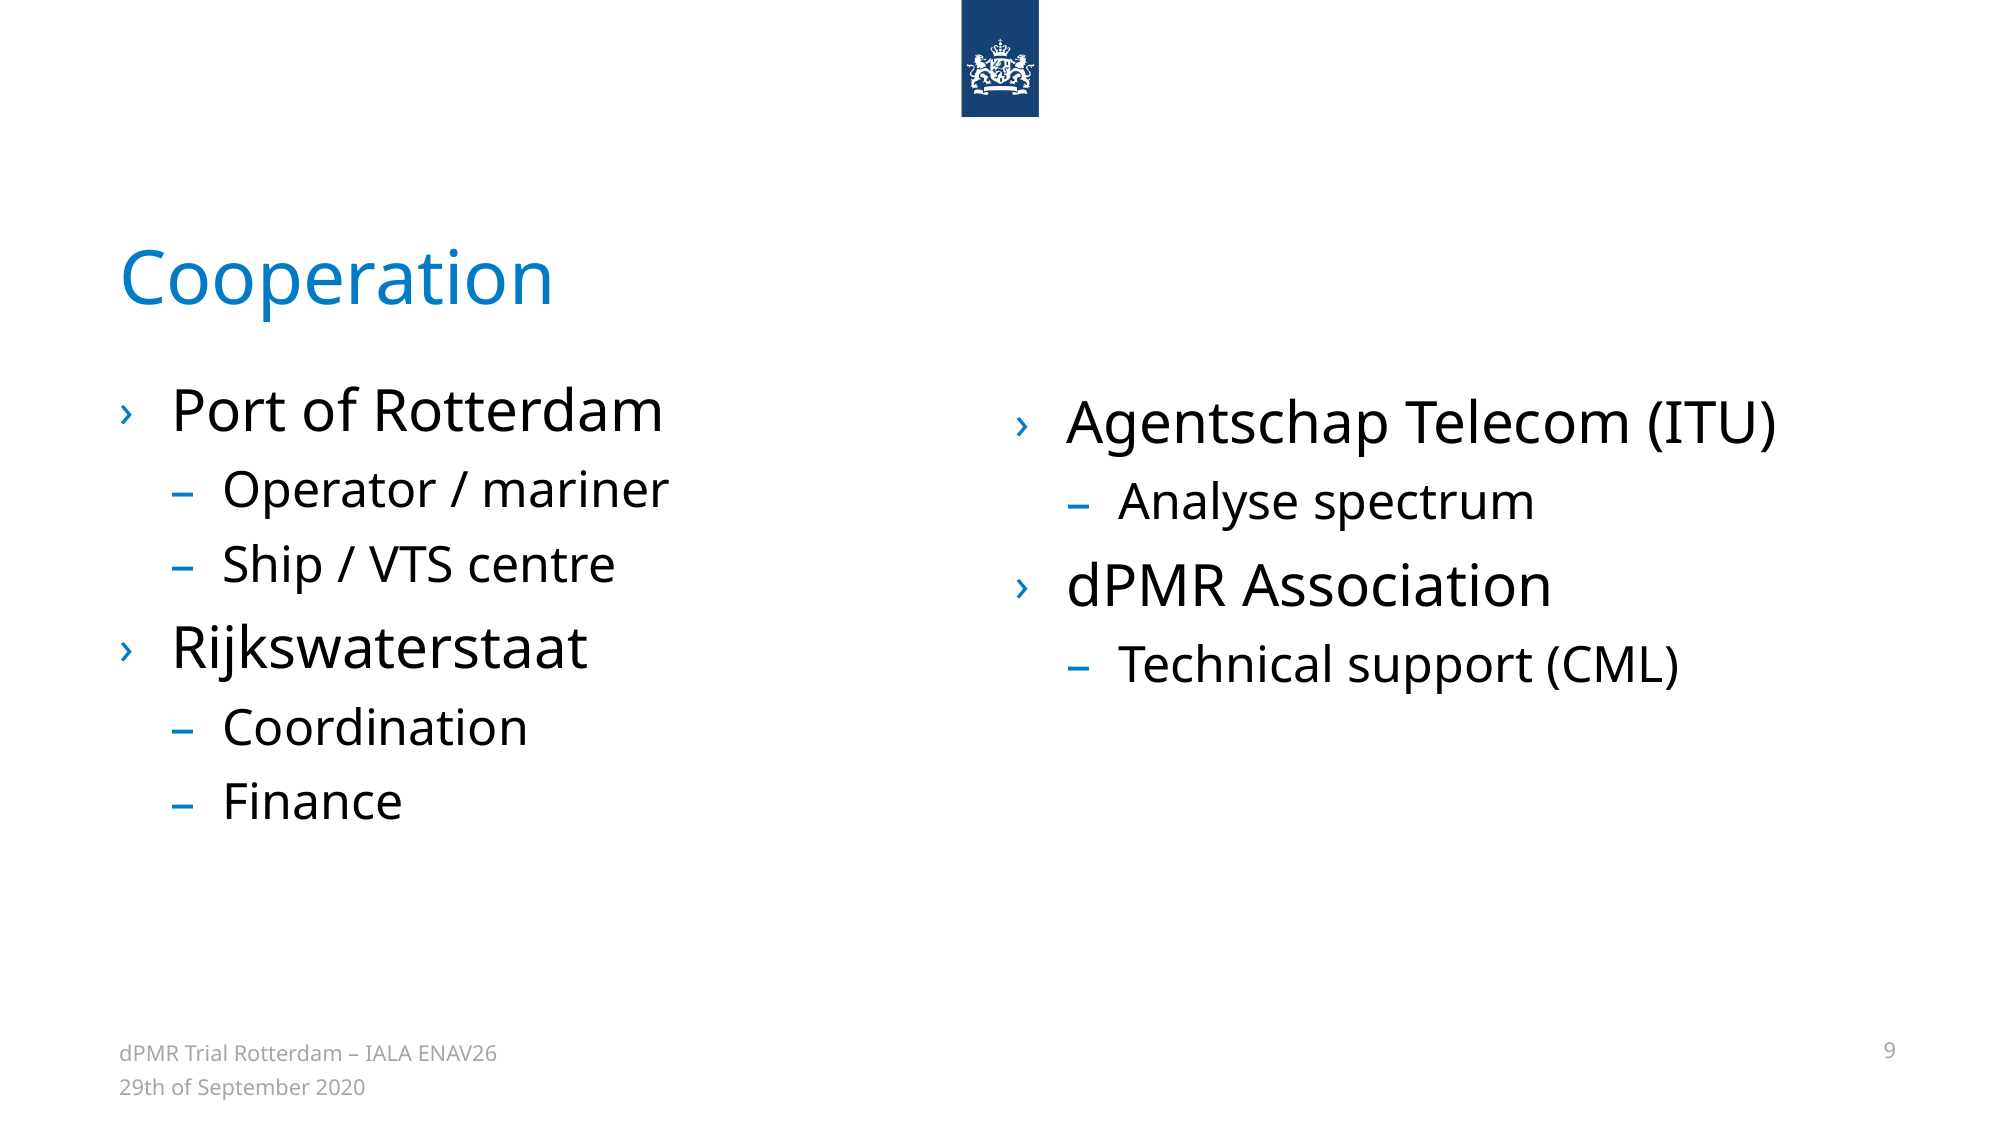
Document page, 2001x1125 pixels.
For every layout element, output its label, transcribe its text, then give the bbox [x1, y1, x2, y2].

picture [924, 0, 1075, 166]
title Cooperation [104, 172, 1897, 329]
list Agentschap Telecom (ITU) Analyse spectrum dPMR Association Technical support (CML) [999, 385, 1878, 832]
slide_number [104, 1074, 925, 1117]
slide_number 9 [1074, 1020, 1897, 1074]
footer dPMR Trial Rotterdam – IALA ENAV26 [104, 1020, 925, 1074]
list Port of Rotterdam Operator / mariner Ship / VTS centre Rijkswaterstaat Coordination Finance [104, 373, 962, 1021]
